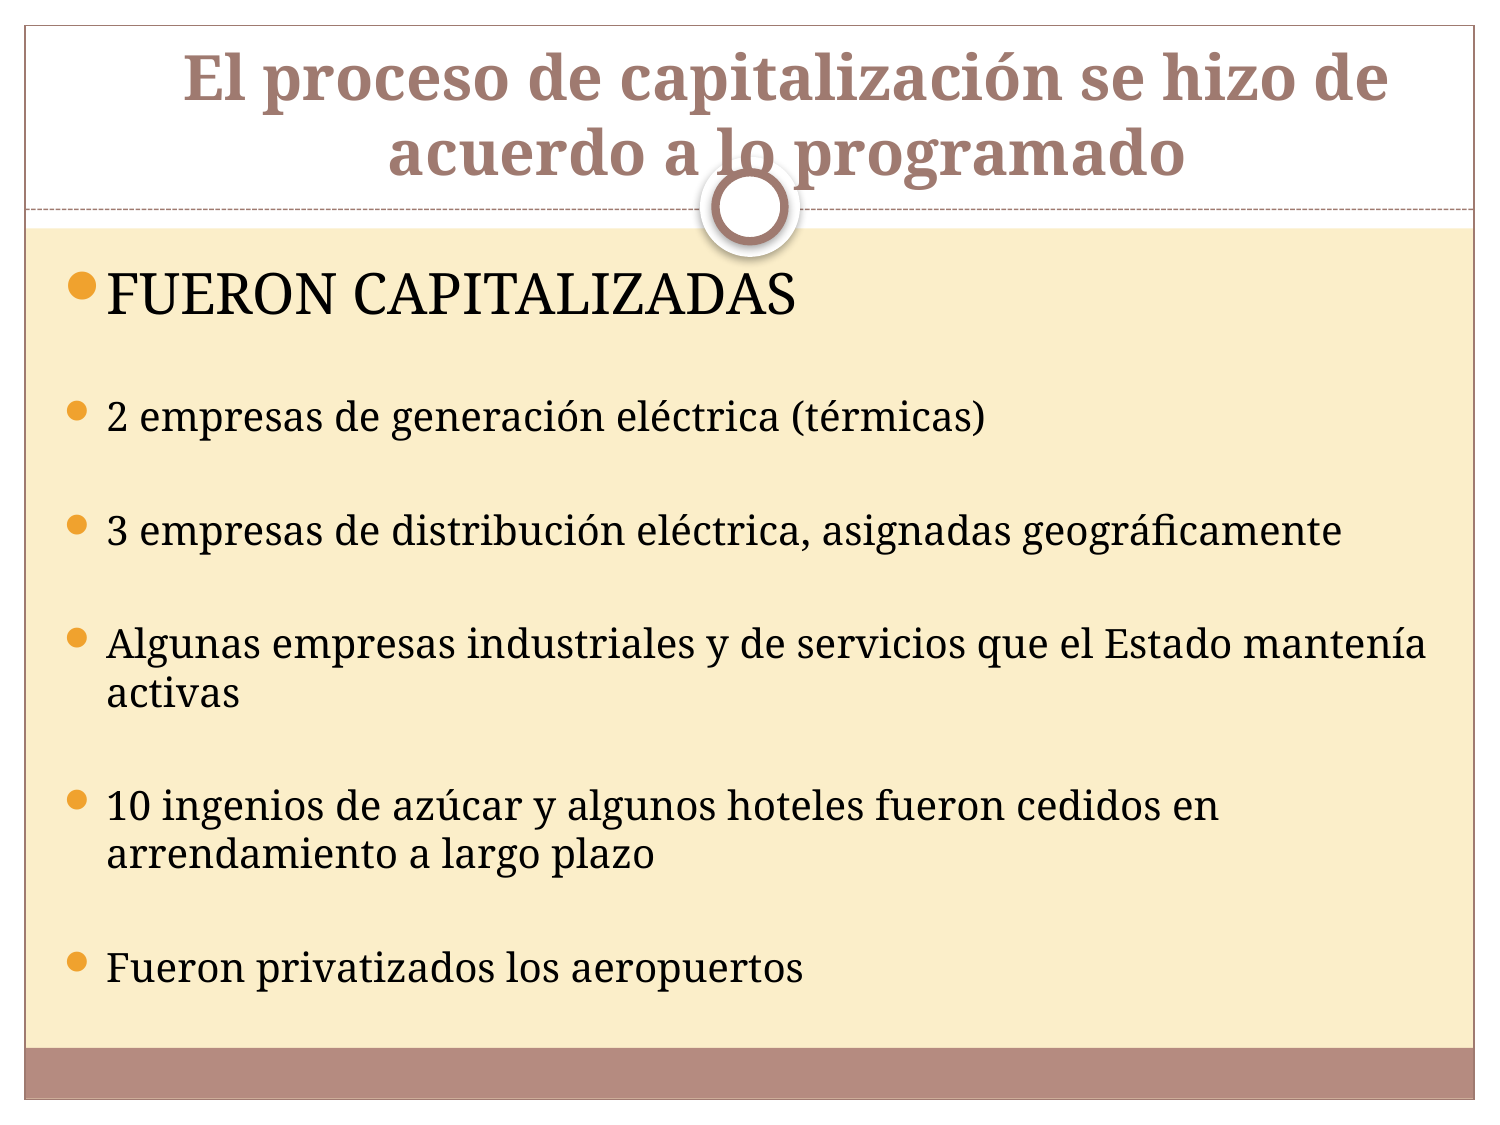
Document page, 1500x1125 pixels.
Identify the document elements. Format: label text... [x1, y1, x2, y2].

list FUERON CAPITALIZADAS 2 empresas de generación eléctrica (térmicas) 3 empresas de distribución eléctrica, asignadas geográficamente Algunas empresas industriales y de servicios que el Estado mantenía activas 10 ingenios de azúcar y algunos hoteles fueron cedidos en arrendamiento a largo plazo Fueron privatizados los aeropuertos [49, 250, 1445, 1001]
title El proceso de capitalización se hizo de acuerdo a lo programado [150, 30, 1425, 197]
